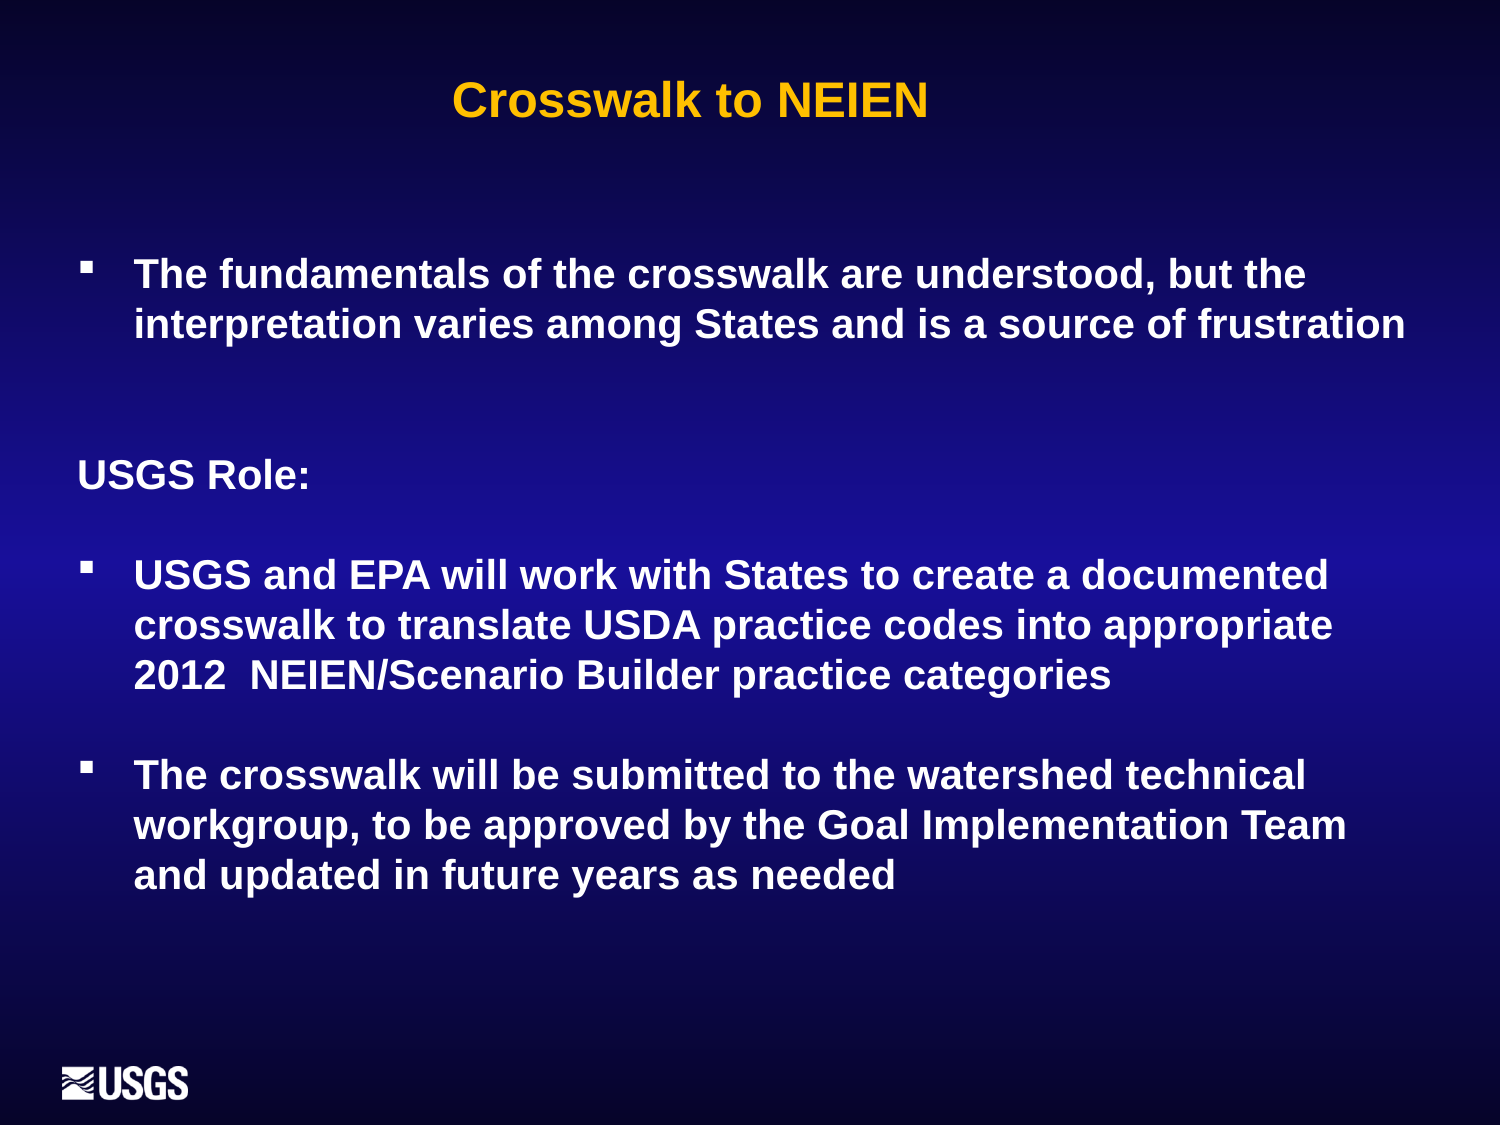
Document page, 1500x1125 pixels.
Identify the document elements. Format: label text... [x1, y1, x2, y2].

text_box The fundamentals of the crosswalk are understood, but the interpretation varies among States and is a source of frustration USGS Role: USGS and EPA will work with States to create a documented crosswalk to translate USDA practice codes into appropriate 2012 NEIEN/Scenario Builder practice categories The crosswalk will be submitted to the watershed technical workgroup, to be approved by the Goal Implementation Team and updated in future years as needed [62, 200, 1425, 1105]
text_box Crosswalk to NEIEN [436, 0, 945, 135]
